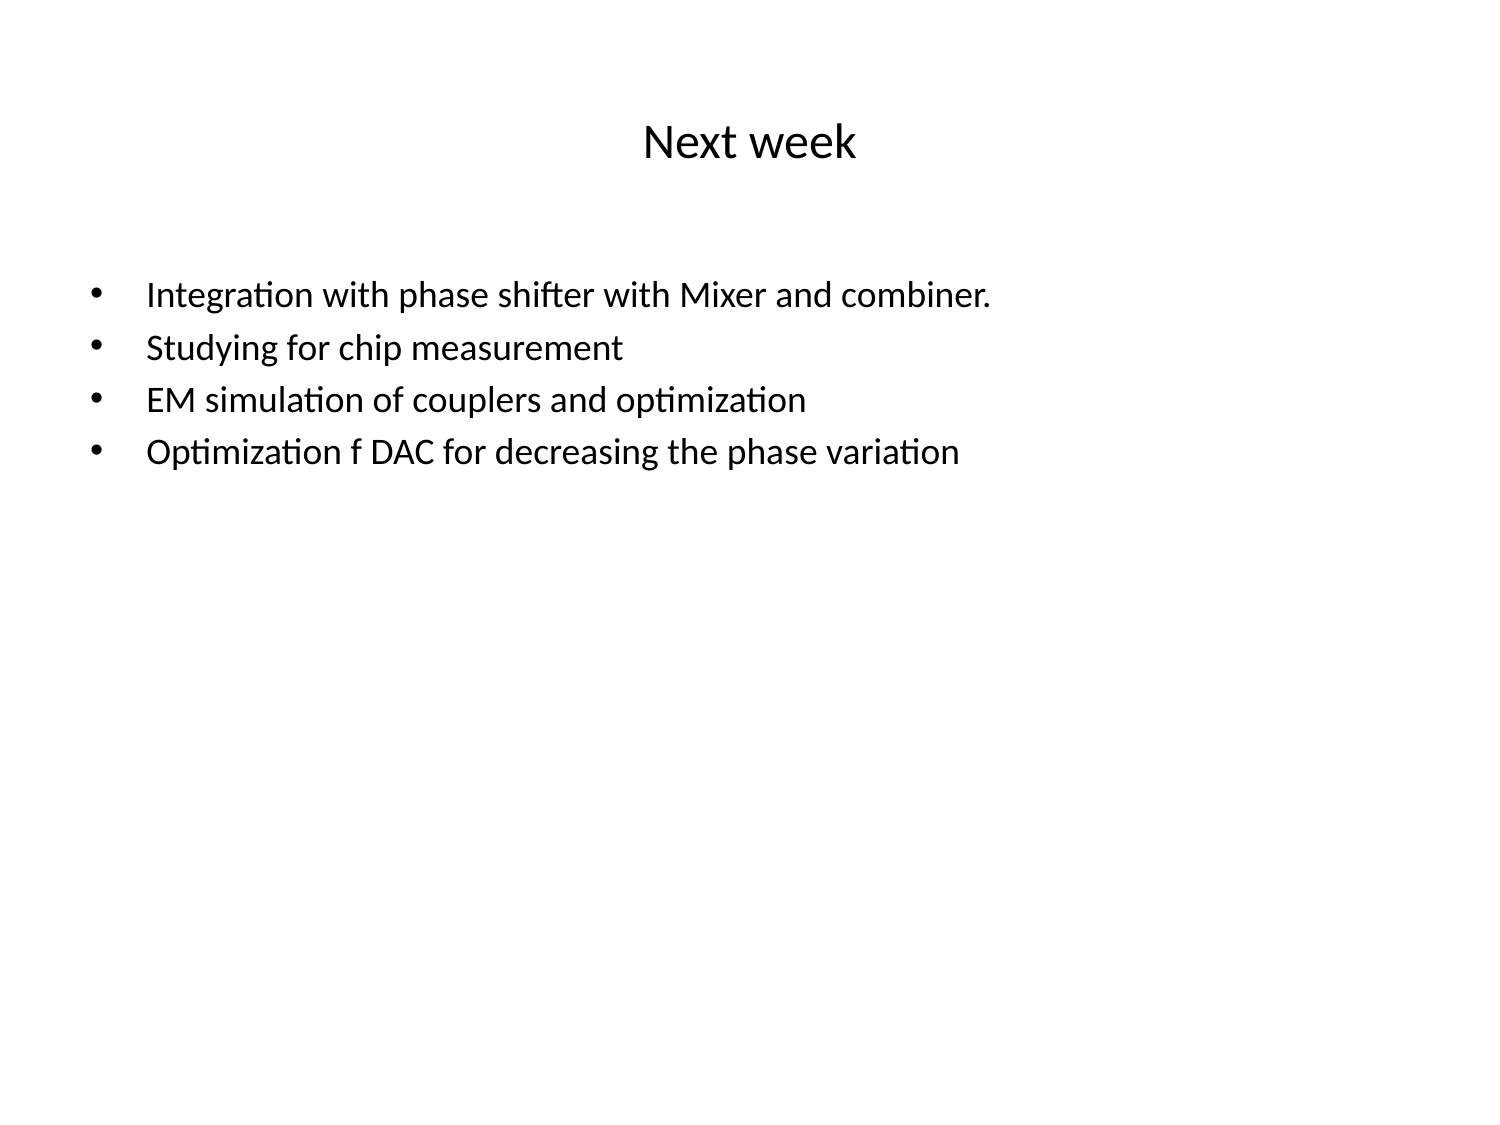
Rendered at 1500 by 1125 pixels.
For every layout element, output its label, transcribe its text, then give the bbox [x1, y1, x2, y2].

title Next week [75, 45, 1425, 233]
list Integration with phase shifter with Mixer and combiner. Studying for chip measurement EM simulation of couplers and optimization Optimization f DAC for decreasing the phase variation [75, 262, 1425, 1005]
